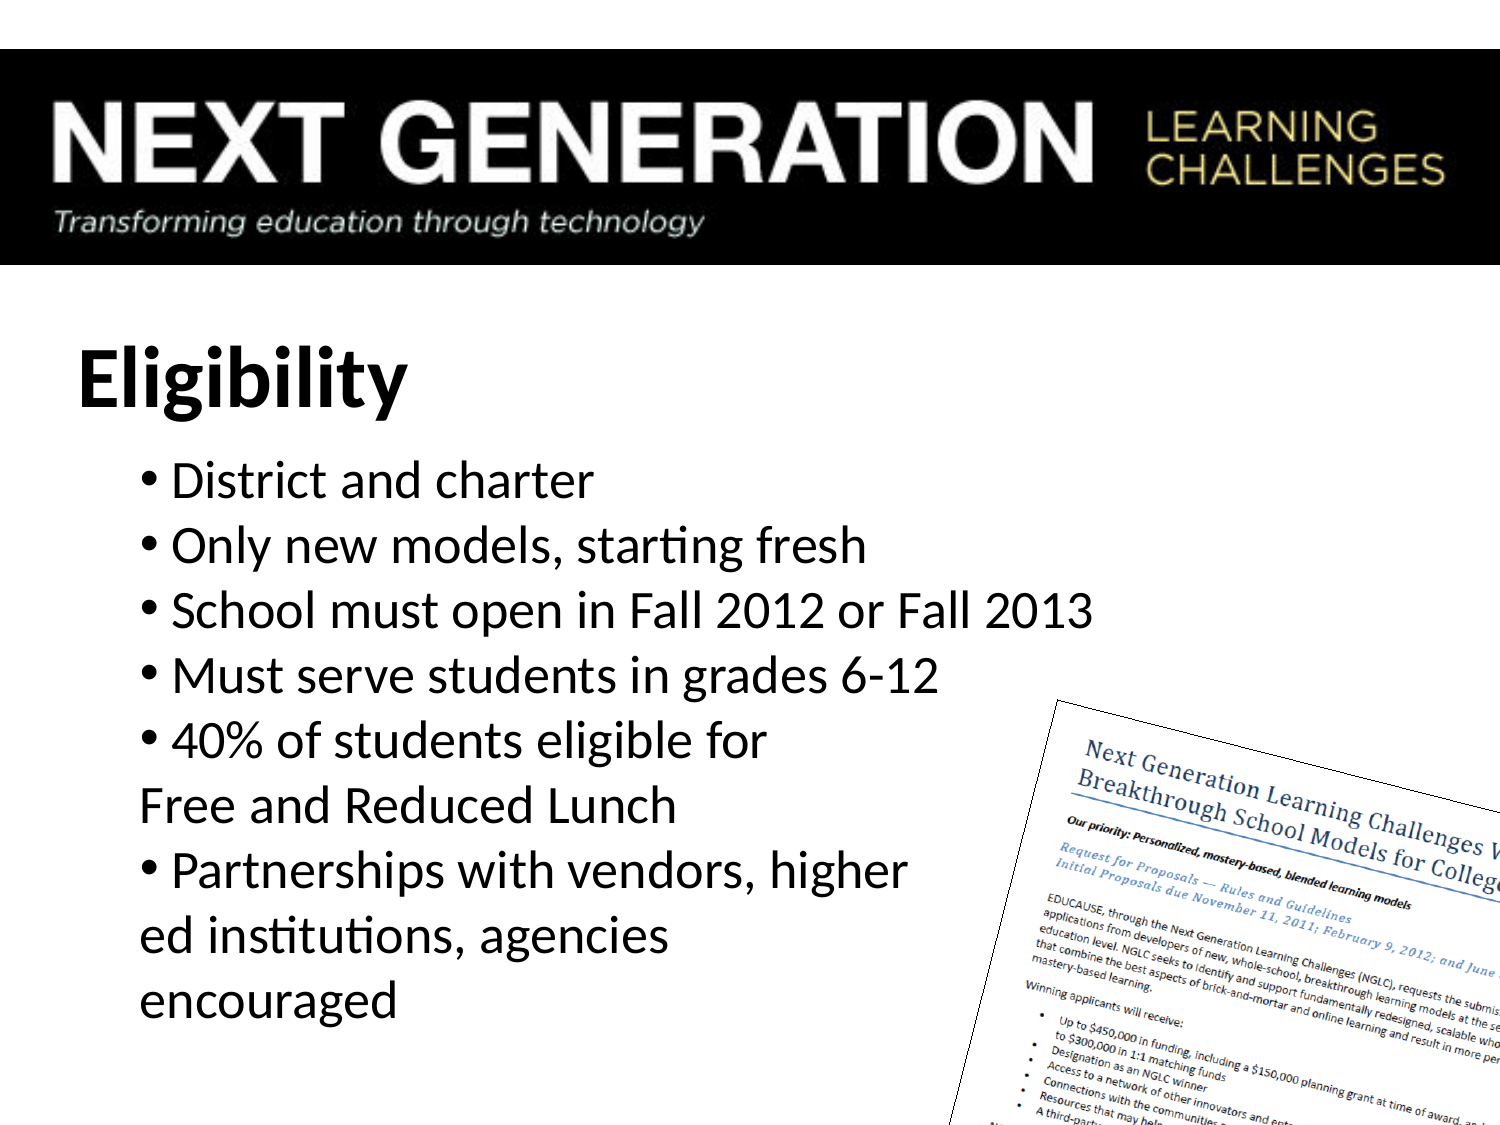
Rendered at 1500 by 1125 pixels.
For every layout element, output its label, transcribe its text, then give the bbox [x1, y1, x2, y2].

text_box Eligibility [62, 312, 1338, 433]
picture [0, 49, 1500, 265]
picture [951, 701, 1500, 1125]
text_box District and charter Only new models, starting fresh School must open in Fall 2012 or Fall 2013 Must serve students in grades 6-12 40% of students eligible for Free and Reduced Lunch Partnerships with vendors, higher ed institutions, agencies encouraged [125, 437, 1363, 1102]
